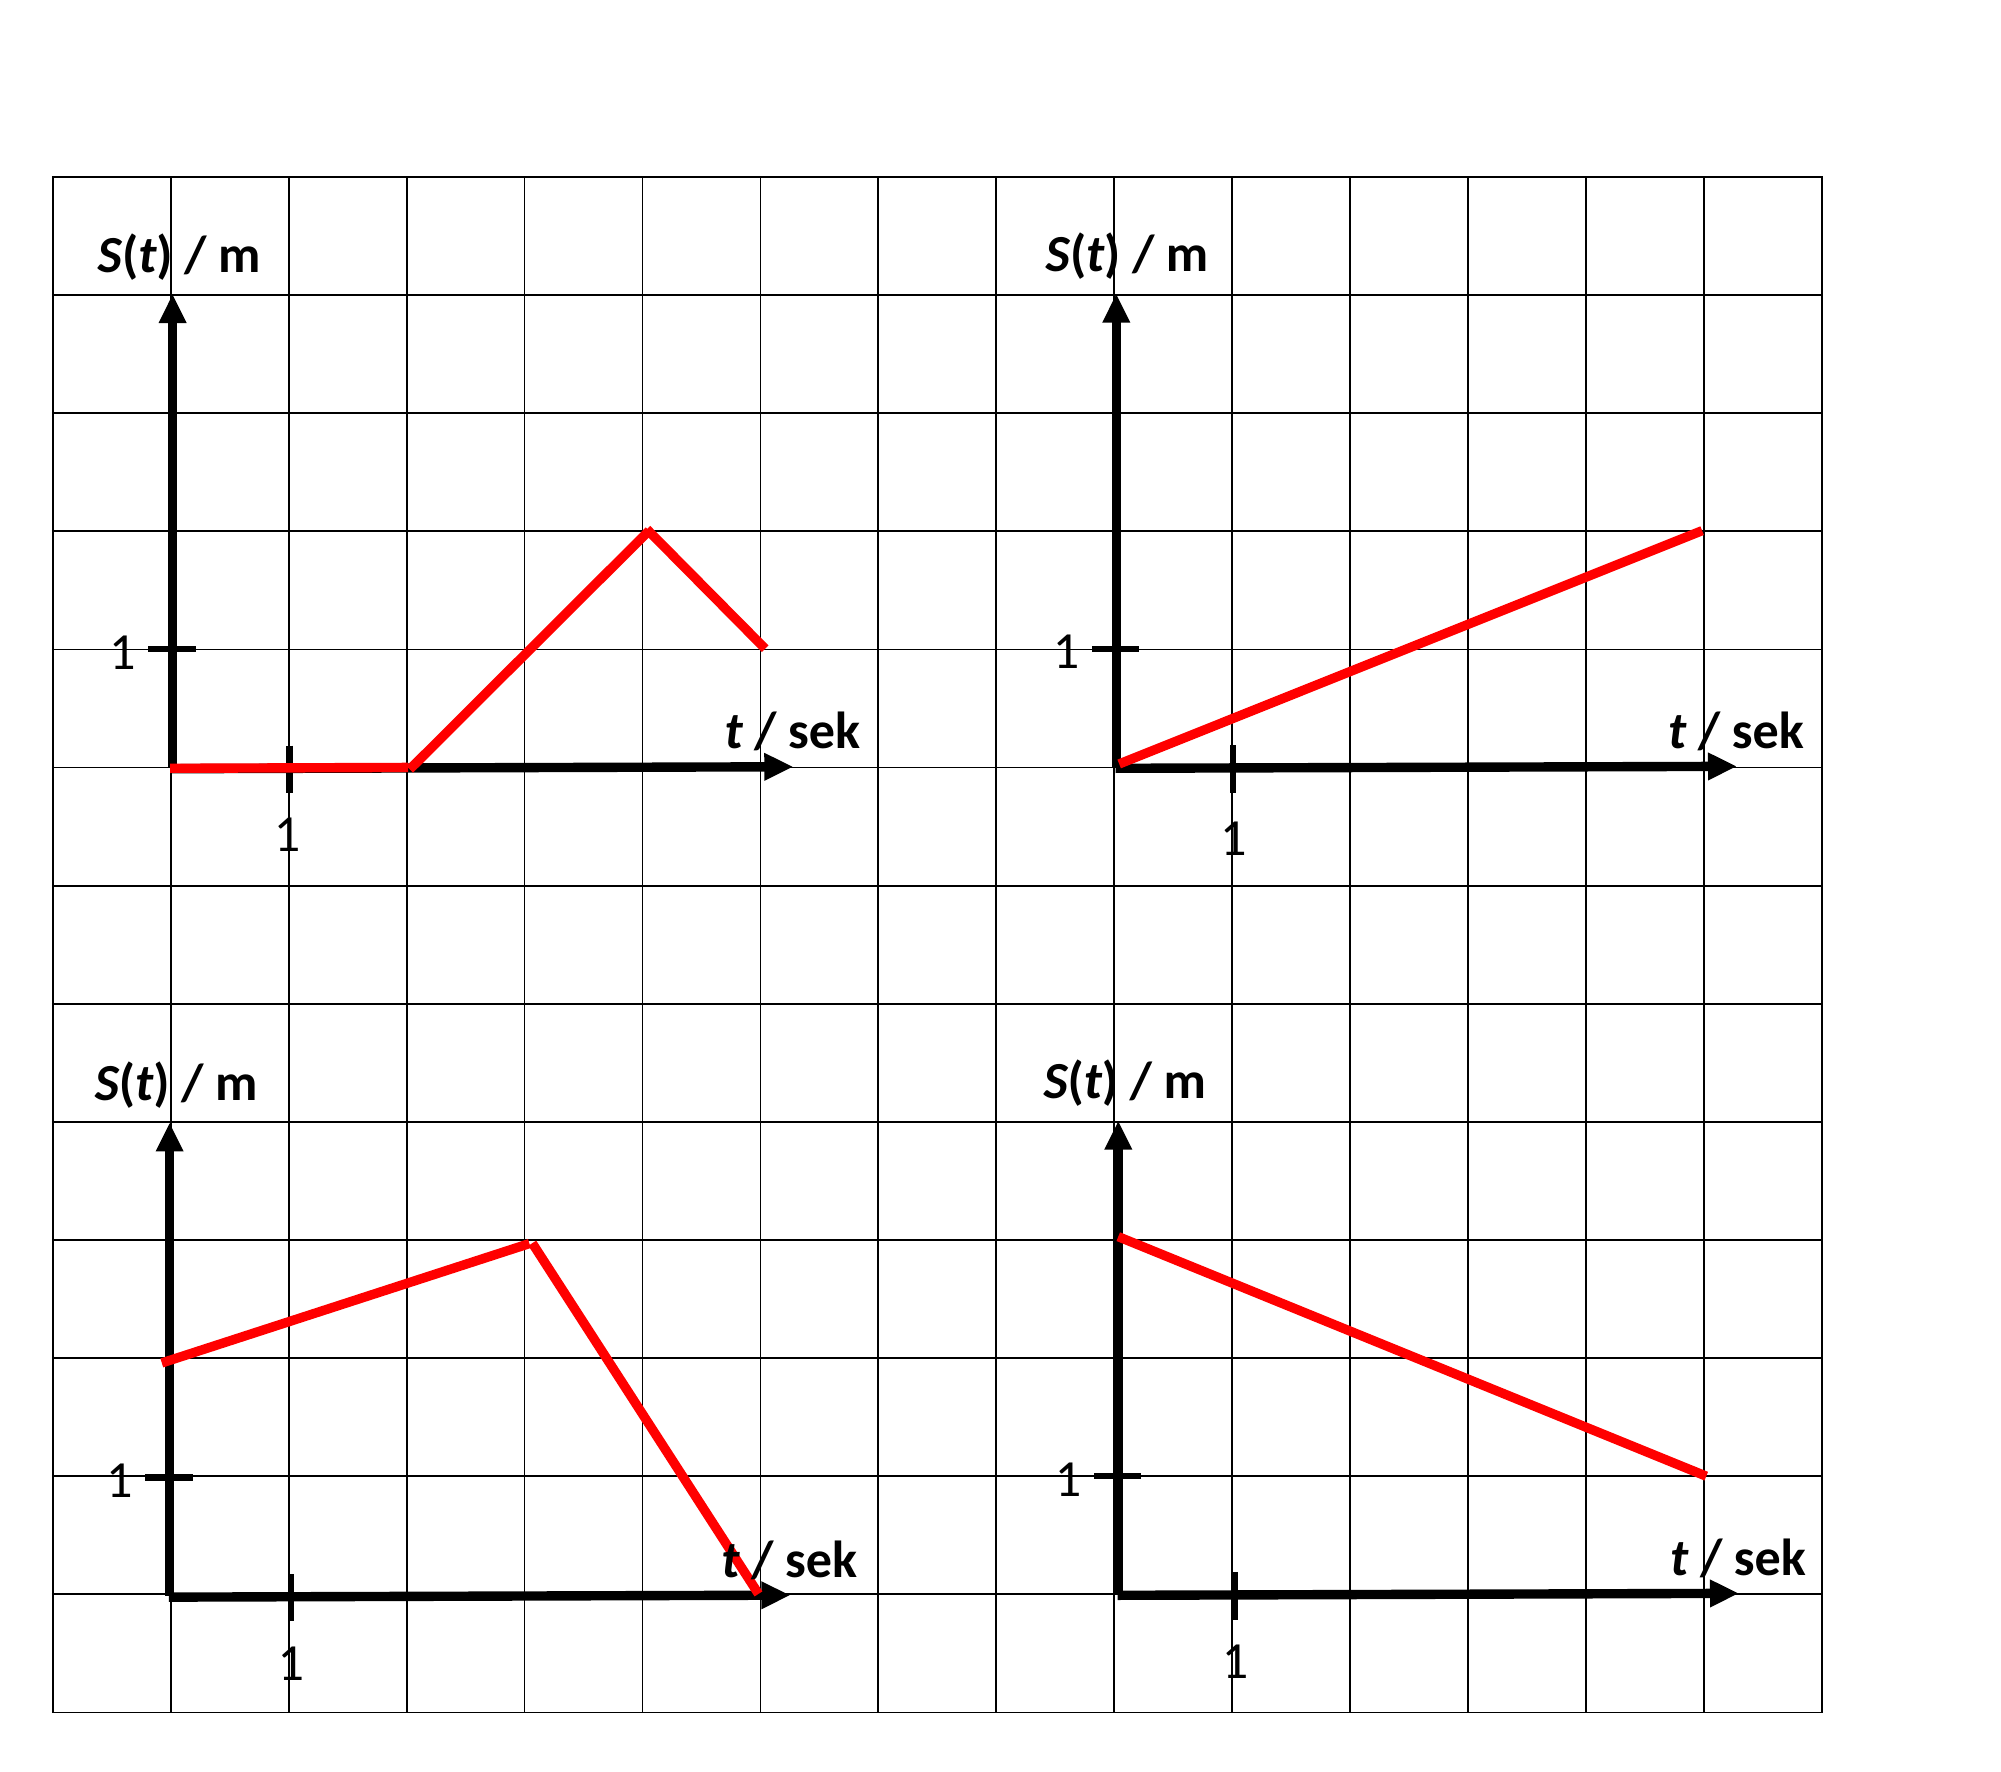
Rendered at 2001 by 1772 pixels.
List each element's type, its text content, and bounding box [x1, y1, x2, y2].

table_cell [643, 1005, 760, 1121]
table_cell [1115, 1005, 1231, 1121]
table_cell [177, 650, 288, 763]
table_cell [761, 650, 877, 767]
table_cell [172, 1005, 288, 1121]
text_box t / sek [1653, 689, 1819, 767]
table_cell [997, 1005, 1113, 1121]
table_cell [54, 650, 168, 767]
text_box 1 [1038, 609, 1095, 687]
text_box 1 [91, 1438, 148, 1516]
table_cell [525, 1123, 642, 1239]
table_cell [1469, 296, 1585, 412]
table_cell [1587, 296, 1703, 412]
table_cell [1469, 1123, 1585, 1236]
text_box S(t) / m [82, 212, 276, 291]
table_cell [1120, 1123, 1231, 1236]
table_cell [761, 1595, 877, 1712]
table_cell [761, 1123, 877, 1239]
table_cell [1705, 532, 1821, 649]
table_cell [290, 1005, 406, 1121]
table_cell [408, 1477, 524, 1591]
table_cell [766, 532, 877, 649]
table_cell [408, 1601, 524, 1712]
table_cell [408, 296, 524, 412]
table_cell [177, 532, 288, 649]
table_cell [997, 532, 1112, 649]
table_cell [54, 768, 170, 885]
table_header [290, 178, 406, 294]
table_cell [1705, 1005, 1821, 1121]
table_cell [1351, 1005, 1467, 1121]
table_cell [290, 650, 406, 763]
table_cell [525, 1601, 642, 1712]
table_cell [761, 1477, 877, 1593]
table_cell [174, 1363, 288, 1475]
table_cell [997, 768, 1113, 885]
table_cell [54, 1123, 169, 1239]
table_cell [650, 650, 760, 762]
table_cell [172, 887, 288, 1003]
table_cell [172, 774, 288, 885]
table_cell [1351, 1477, 1467, 1589]
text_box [646, 529, 766, 649]
text_box 1 [94, 609, 151, 688]
table_cell [408, 887, 524, 1003]
table_cell [408, 773, 524, 885]
table_cell [997, 296, 1113, 412]
table_cell [525, 772, 642, 885]
table_cell [643, 296, 760, 412]
table_header [1469, 178, 1585, 294]
table_cell [172, 1602, 288, 1712]
table_cell [1118, 296, 1231, 412]
table_cell [1705, 650, 1821, 767]
table_cell [879, 768, 995, 885]
text_box 1 [1207, 1619, 1264, 1697]
table_cell [290, 773, 406, 885]
table_header [1115, 178, 1231, 294]
table_cell [408, 1005, 524, 1121]
text_box t / sek [1655, 1516, 1821, 1594]
table_cell [54, 532, 168, 649]
text_box t / sek [709, 689, 876, 767]
table_header [1351, 178, 1467, 294]
table_cell [1705, 296, 1821, 412]
table_cell [54, 296, 170, 412]
table_cell [1115, 773, 1231, 885]
table_header [54, 178, 170, 294]
table_cell [1587, 414, 1703, 530]
table_cell [525, 1359, 532, 1475]
table_cell [1351, 296, 1467, 412]
table_cell [1121, 414, 1231, 530]
table_cell [643, 414, 760, 529]
table_cell [172, 1123, 288, 1239]
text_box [409, 530, 650, 770]
table_cell [290, 1477, 406, 1592]
table_cell [643, 1600, 760, 1712]
table_cell [1233, 1477, 1349, 1590]
text_box 1 [1205, 796, 1262, 874]
table_header [408, 178, 524, 294]
table_cell [177, 414, 288, 530]
text_box S(t) / m [80, 1041, 273, 1119]
table_cell [1351, 887, 1467, 1003]
table_cell [761, 1241, 877, 1357]
table_cell [761, 1005, 877, 1121]
table_cell [997, 1477, 1113, 1593]
table_cell [997, 414, 1112, 530]
table_cell [290, 414, 406, 530]
table_cell [997, 1123, 1113, 1239]
table_cell [174, 1477, 288, 1592]
table_cell [1707, 1359, 1821, 1475]
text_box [1119, 530, 1703, 764]
table_cell [1587, 1005, 1703, 1121]
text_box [161, 1243, 530, 1363]
table_cell [54, 887, 170, 1003]
text_box t / sek [706, 1517, 873, 1596]
table_cell [761, 296, 877, 412]
table_cell [879, 532, 995, 649]
table_cell [174, 296, 288, 412]
table_cell [1233, 1123, 1349, 1236]
table_header [1705, 178, 1821, 294]
table_cell [879, 1005, 995, 1121]
table_cell [1233, 1005, 1349, 1121]
text_box 1 [262, 1621, 319, 1699]
table_cell [1705, 887, 1821, 1003]
table_cell [761, 887, 877, 1003]
table_cell [1115, 887, 1231, 1003]
table_cell [1469, 772, 1585, 885]
table_cell [1587, 1477, 1703, 1589]
table_cell [525, 414, 642, 530]
table_cell [879, 1123, 995, 1239]
table_cell [1469, 1005, 1585, 1121]
table_cell [1123, 1477, 1231, 1590]
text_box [1118, 1236, 1707, 1477]
table_header [761, 178, 877, 294]
table_cell [54, 1477, 165, 1593]
table_cell [1233, 414, 1349, 530]
table_cell [54, 1359, 165, 1475]
table_cell [1233, 1600, 1349, 1712]
table_cell [1469, 1599, 1585, 1712]
table_header [1233, 178, 1349, 294]
table_cell [290, 296, 406, 412]
table_cell [408, 1123, 524, 1239]
table_cell [997, 1241, 1113, 1357]
table_cell [997, 650, 1112, 767]
table_cell [1705, 1123, 1821, 1239]
table_cell [525, 1005, 642, 1121]
text_box S(t) / m [1030, 212, 1224, 290]
table_cell [761, 414, 877, 530]
text_box S(t) / m [1028, 1039, 1222, 1117]
table_cell [643, 772, 760, 885]
table_cell [1587, 887, 1703, 1003]
table_cell [290, 887, 406, 1003]
table_cell [525, 296, 642, 412]
table_cell [879, 414, 995, 530]
table_cell [1705, 414, 1821, 530]
table_header [879, 178, 995, 294]
table_cell [54, 1241, 165, 1357]
table_cell [1587, 1599, 1703, 1712]
table_cell [525, 1477, 532, 1591]
table_cell [408, 414, 524, 530]
table_cell [997, 1359, 1113, 1475]
table_cell [525, 887, 642, 1003]
table_cell [643, 887, 760, 1003]
table_header [997, 178, 1113, 294]
table_header [172, 178, 288, 294]
table_cell [1233, 773, 1349, 885]
table_cell [879, 1595, 995, 1712]
table_cell [1351, 772, 1467, 885]
table_cell [54, 1595, 170, 1712]
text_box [532, 1243, 759, 1594]
table_cell [997, 1595, 1113, 1712]
table_cell [643, 1123, 760, 1239]
table_cell [1587, 772, 1703, 885]
table_cell [1351, 414, 1467, 530]
table_cell [408, 1363, 524, 1475]
text_box 1 [1040, 1436, 1097, 1514]
table_cell [879, 650, 995, 767]
table_cell [290, 1363, 406, 1475]
table_cell [879, 1359, 995, 1475]
table_cell [290, 532, 406, 649]
table_cell [1705, 1595, 1821, 1712]
table_header [525, 178, 642, 294]
table_cell [879, 1477, 995, 1593]
table_cell [879, 296, 995, 412]
table_cell [1707, 1241, 1821, 1357]
table_cell [54, 1005, 170, 1121]
table_cell [761, 768, 877, 885]
table_header [1587, 178, 1703, 294]
table_cell [290, 1602, 406, 1712]
table_cell [1469, 1477, 1585, 1589]
table_cell [1351, 1599, 1467, 1712]
table_cell [1705, 1477, 1821, 1516]
table_cell [879, 887, 995, 1003]
table_cell [1587, 1123, 1703, 1236]
table_cell [997, 887, 1113, 1003]
table_cell [1469, 887, 1585, 1003]
table_cell [1705, 768, 1821, 885]
table_cell [1115, 1595, 1231, 1712]
table_cell [1469, 414, 1585, 530]
table_cell [761, 1359, 877, 1475]
table_cell [54, 414, 168, 530]
table_cell [1351, 1123, 1467, 1236]
table_cell [290, 1123, 406, 1239]
table_header [643, 178, 760, 294]
table_cell [879, 1241, 995, 1357]
text_box 1 [258, 791, 315, 870]
table_cell [1233, 887, 1349, 1003]
table_cell [1233, 296, 1349, 412]
